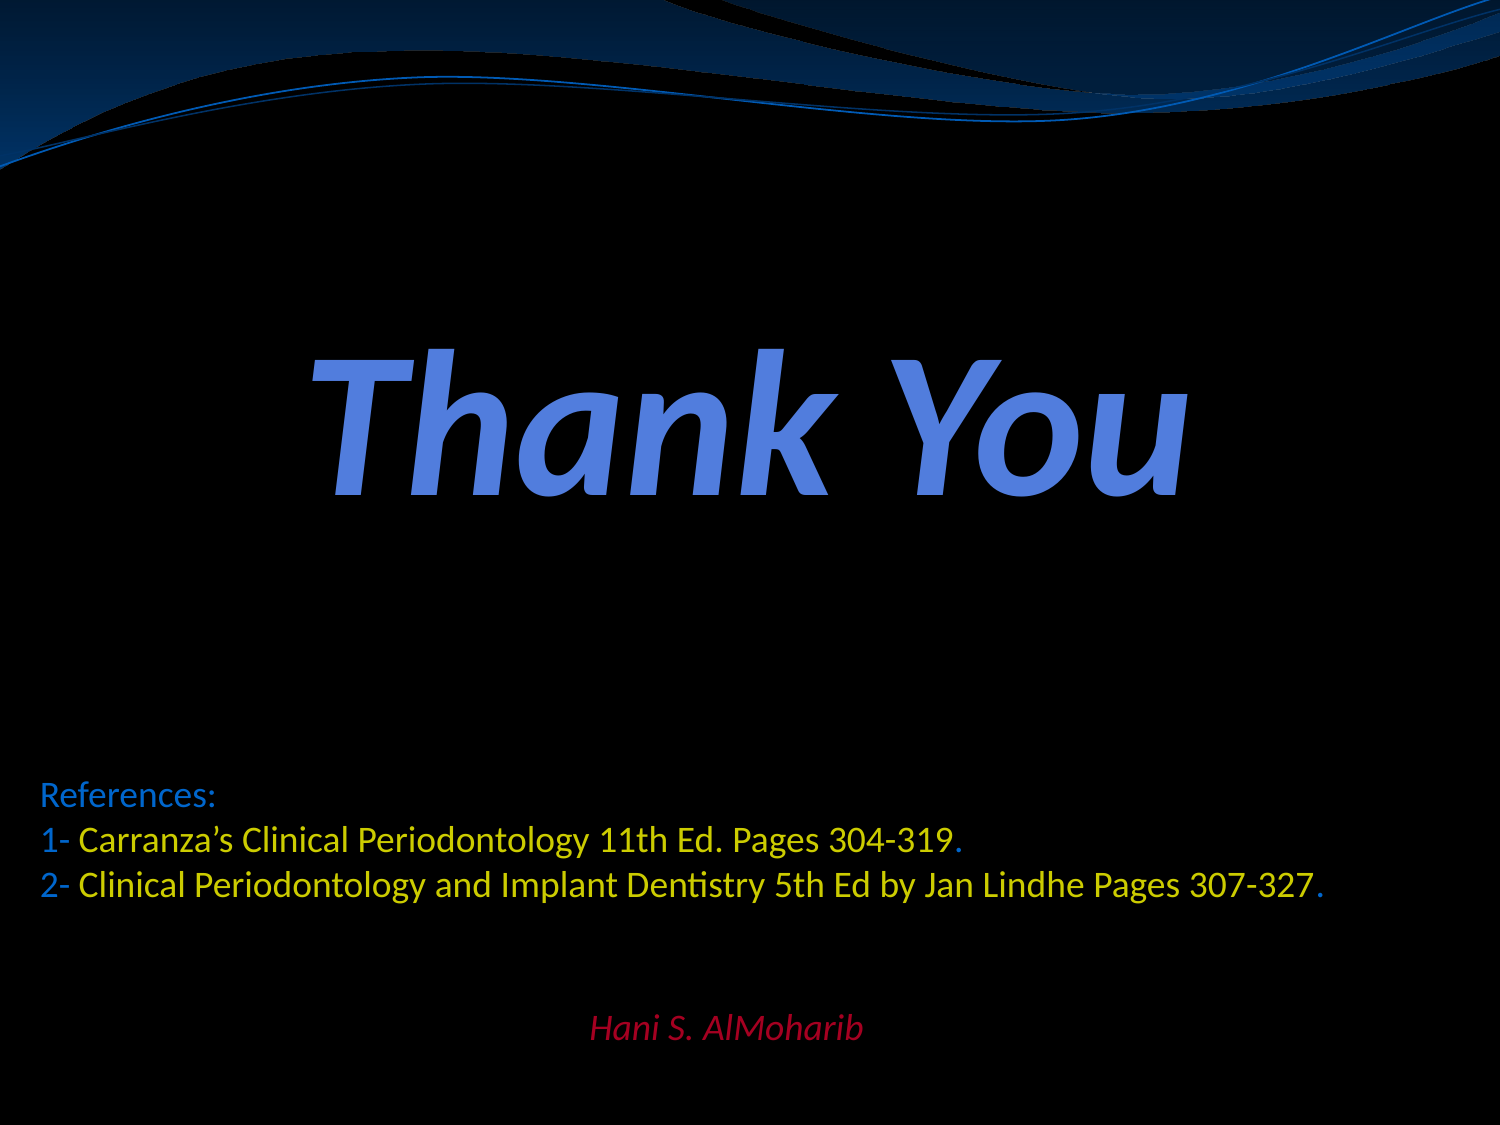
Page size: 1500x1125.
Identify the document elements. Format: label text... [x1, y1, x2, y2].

subtitle Hani S. AlMoharib [87, 950, 1376, 1125]
text_box References: 1- Carranza’s Clinical Periodontology 11th Ed. Pages 304-319. 2- Clinical Periodontology and Implant Dentistry 5th Ed by Jan Lindhe Pages 307-327. [24, 762, 1500, 913]
title Thank You [0, 112, 1500, 713]
